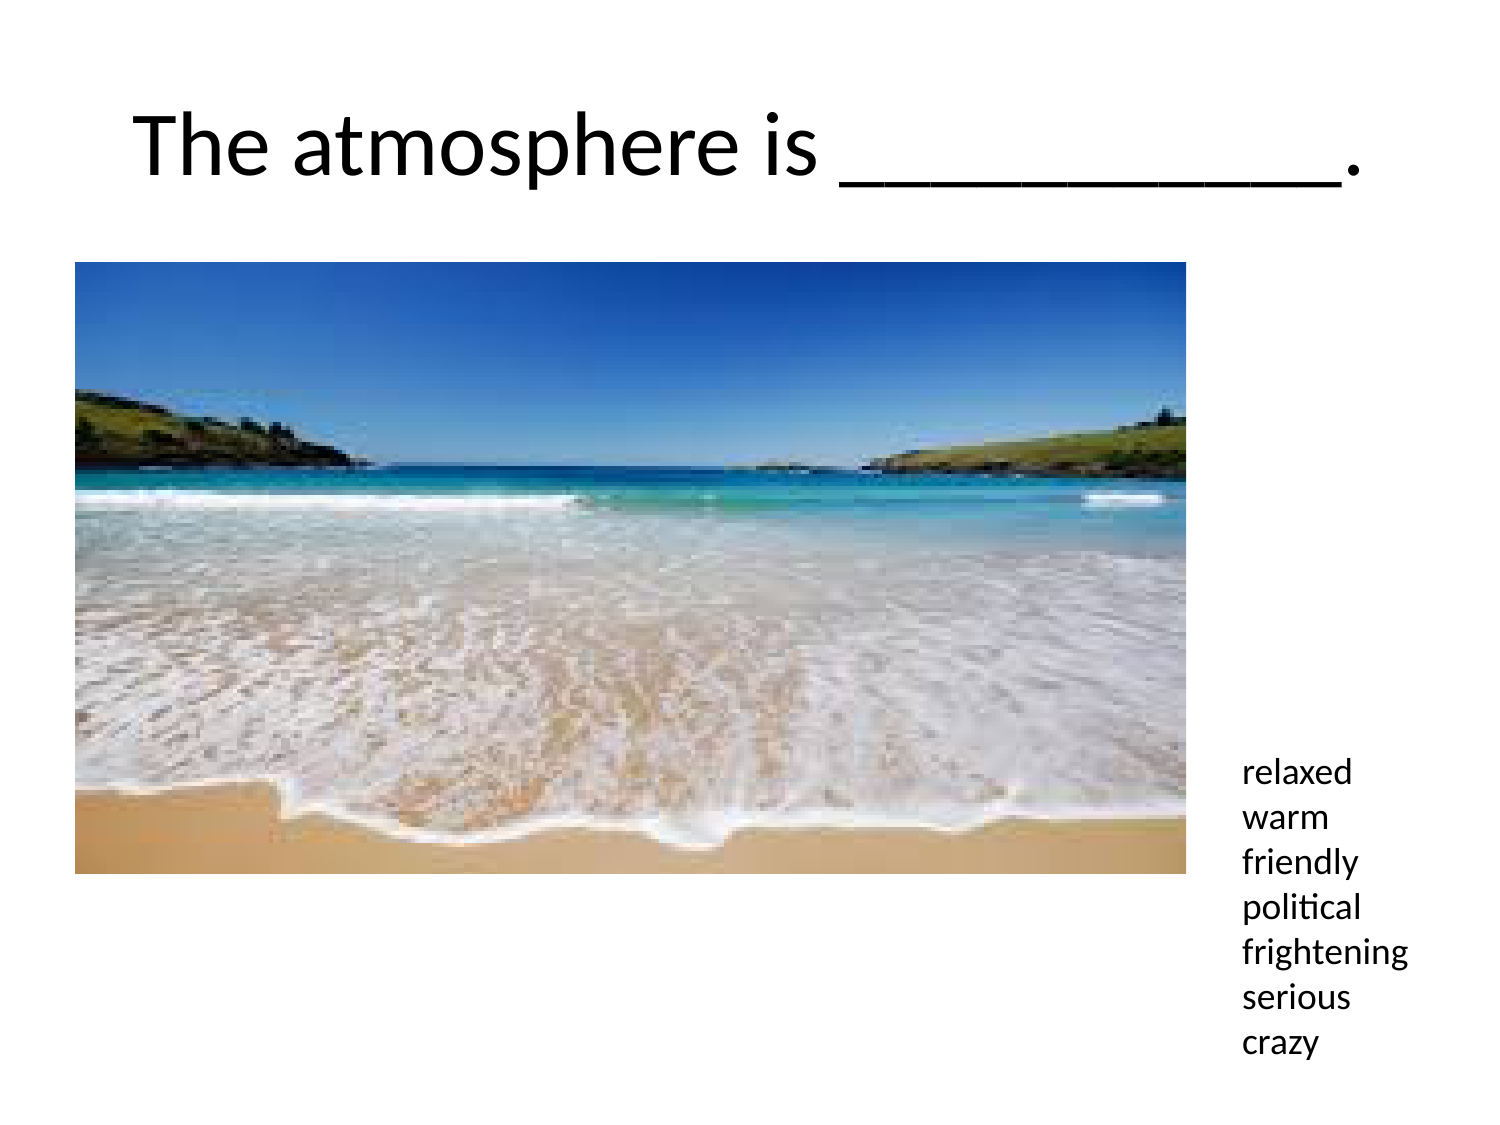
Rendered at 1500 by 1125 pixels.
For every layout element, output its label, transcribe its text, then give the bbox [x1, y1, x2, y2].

text_box relaxed warm friendly political frightening serious crazy [1227, 739, 1424, 1115]
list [74, 262, 1187, 874]
title The atmosphere is ___________. [75, 45, 1425, 233]
